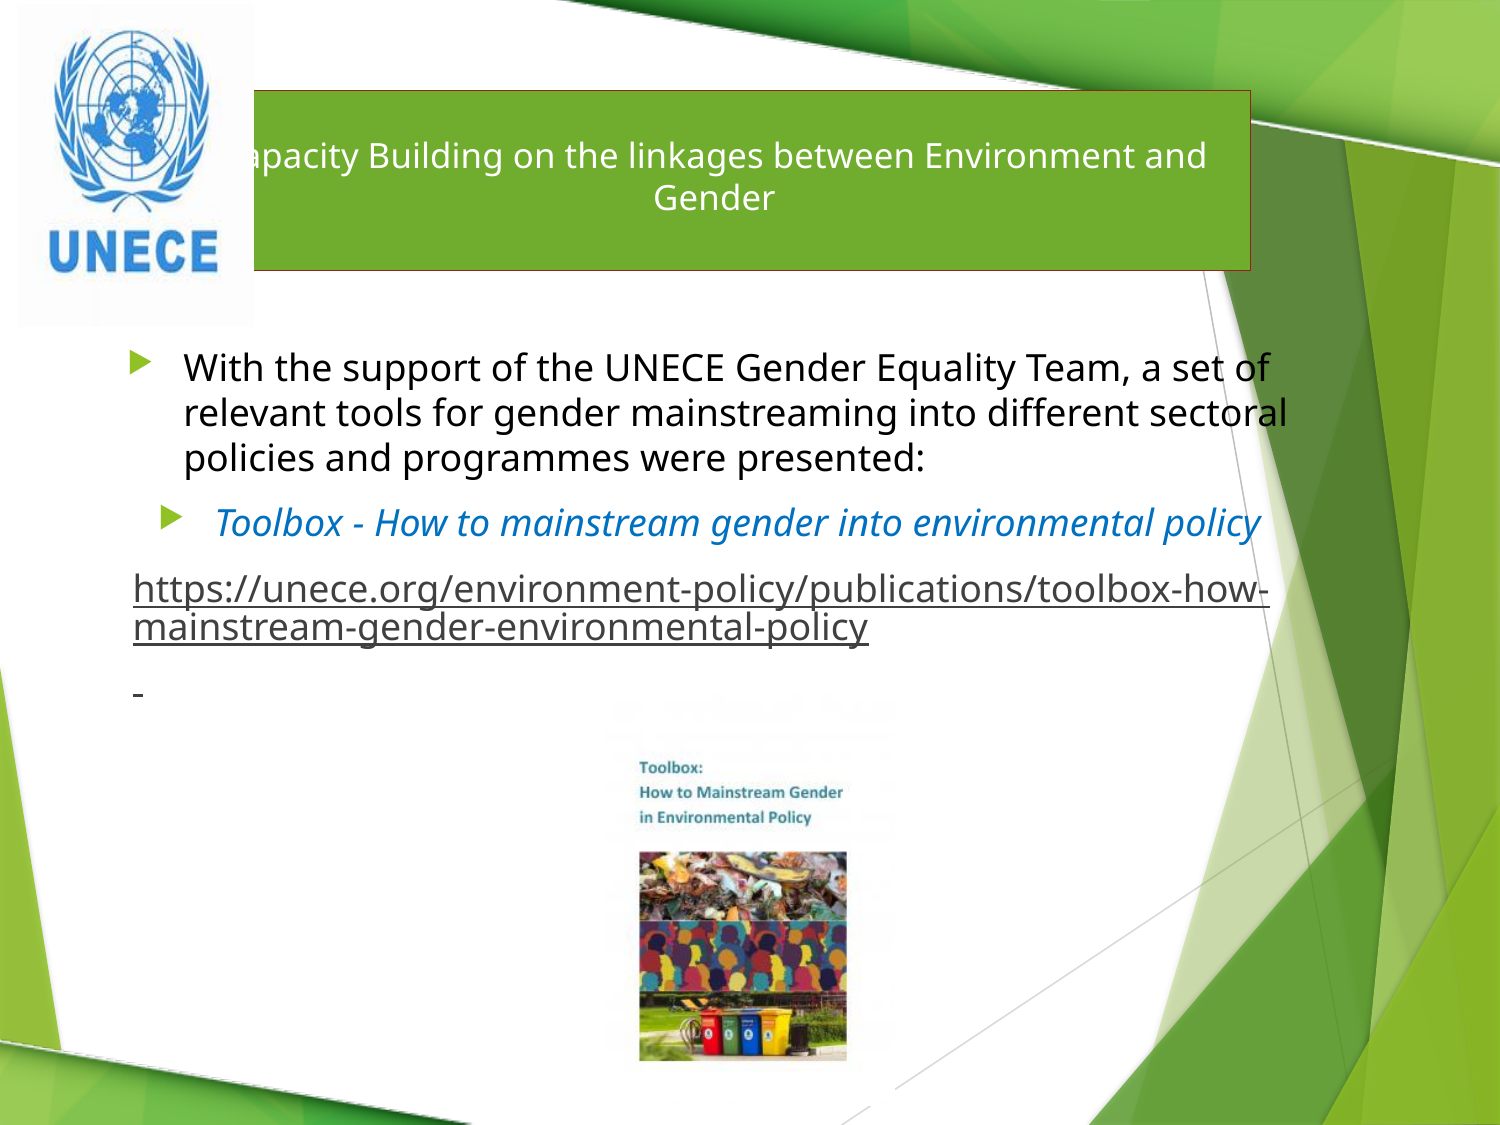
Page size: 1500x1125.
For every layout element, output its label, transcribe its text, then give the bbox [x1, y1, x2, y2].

picture [0, 0, 1500, 1125]
title Capacity Building on the linkages between Environment and Gender [260, 90, 1251, 270]
list With the support of the UNECE Gender Equality Team, a set of relevant tools for gender mainstreaming into different sectoral policies and programmes were presented: Toolbox - How to mainstream gender into environmental policy https://unece.org/environment-policy/publications/toolbox-how-mainstream-gender-environmental-policy [112, 270, 1317, 752]
